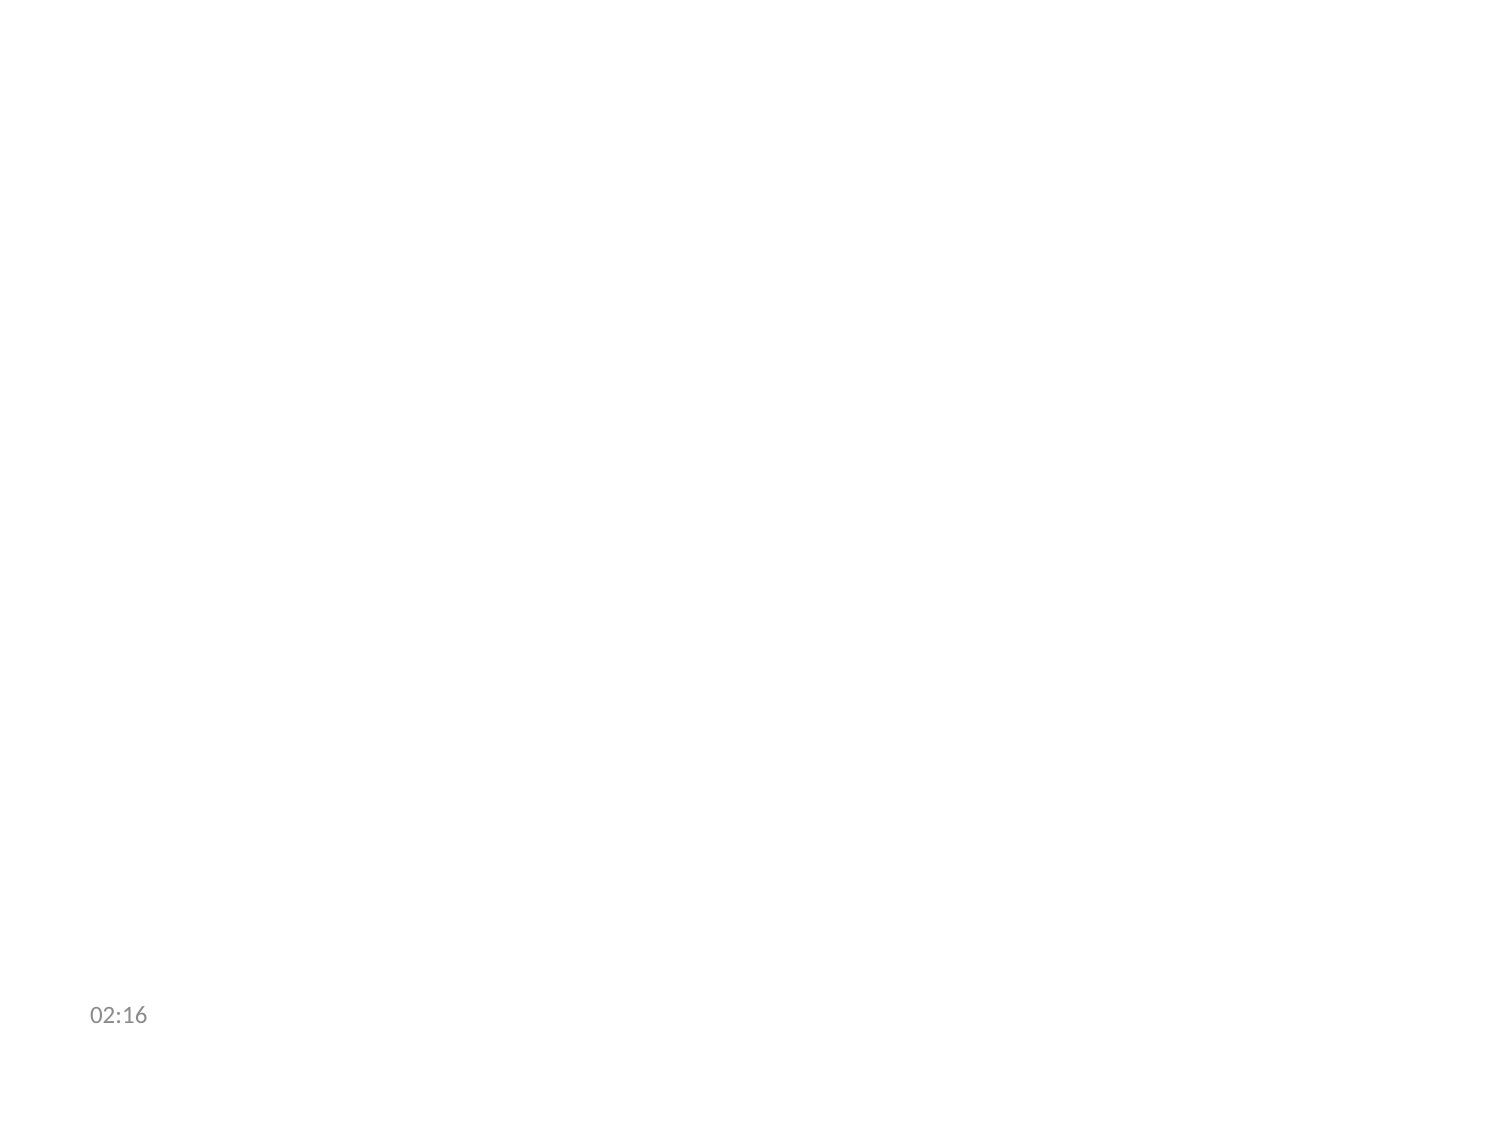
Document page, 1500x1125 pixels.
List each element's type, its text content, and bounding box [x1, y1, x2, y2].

text_box 15:35 [75, 983, 425, 1044]
